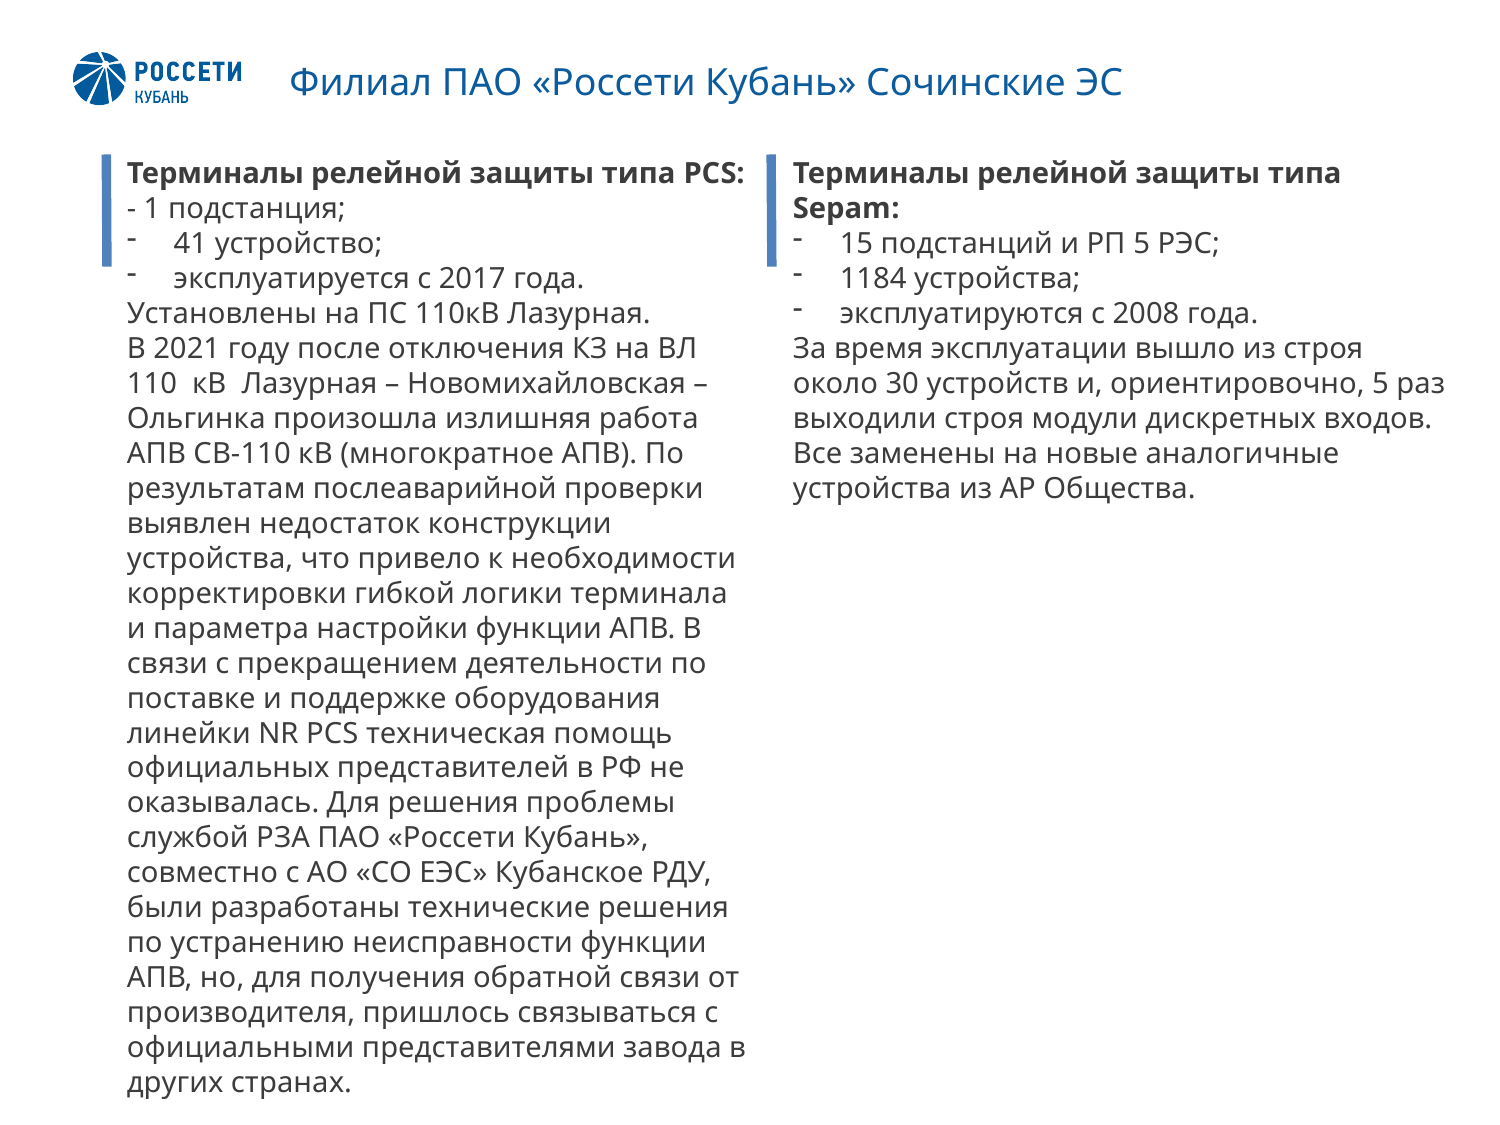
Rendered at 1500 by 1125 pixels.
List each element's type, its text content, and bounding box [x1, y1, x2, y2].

picture [69, 43, 245, 114]
list Терминалы релейной защиты типа Sepam: 15 подстанций и РП 5 РЭС; 1184 устройства; эксплуатируются с 2008 года. За время эксплуатации вышло из строя около 30 устройств и, ориентировочно, 5 раз выходили строя модули дискретных входов. Все заменены на новые аналогичные устройства из АР Общества. [792, 154, 1452, 683]
title Филиал ПАО «Россети Кубань» Сочинские ЭС [288, 62, 1431, 135]
text_box Терминалы релейной защиты типа PCS: - 1 подстанция; 41 устройство; эксплуатируется с 2017 года. Установлены на ПС 110кВ Лазурная. В 2021 году после отключения КЗ на ВЛ 110 кВ Лазурная – Новомихайловская – Ольгинка произошла излишняя работа АПВ СВ-110 кВ (многократное АПВ). По результатам послеаварийной проверки выявлен недостаток конструкции устройства, что привело к необходимости корректировки гибкой логики терминала и параметра настройки функции АПВ. В связи с прекращением деятельности по поставке и поддержке оборудования линейки NR PCS техническая помощь официальных представителей в РФ не оказывалась. Для решения проблемы службой РЗА ПАО «Россети Кубань», совместно с АО «СО ЕЭС» Кубанское РДУ, были разработаны технические решения по устранению неисправности функции АПВ, но, для получения обратной связи от производителя, пришлось связываться с официальными представителями завода в других странах. [126, 154, 753, 1099]
